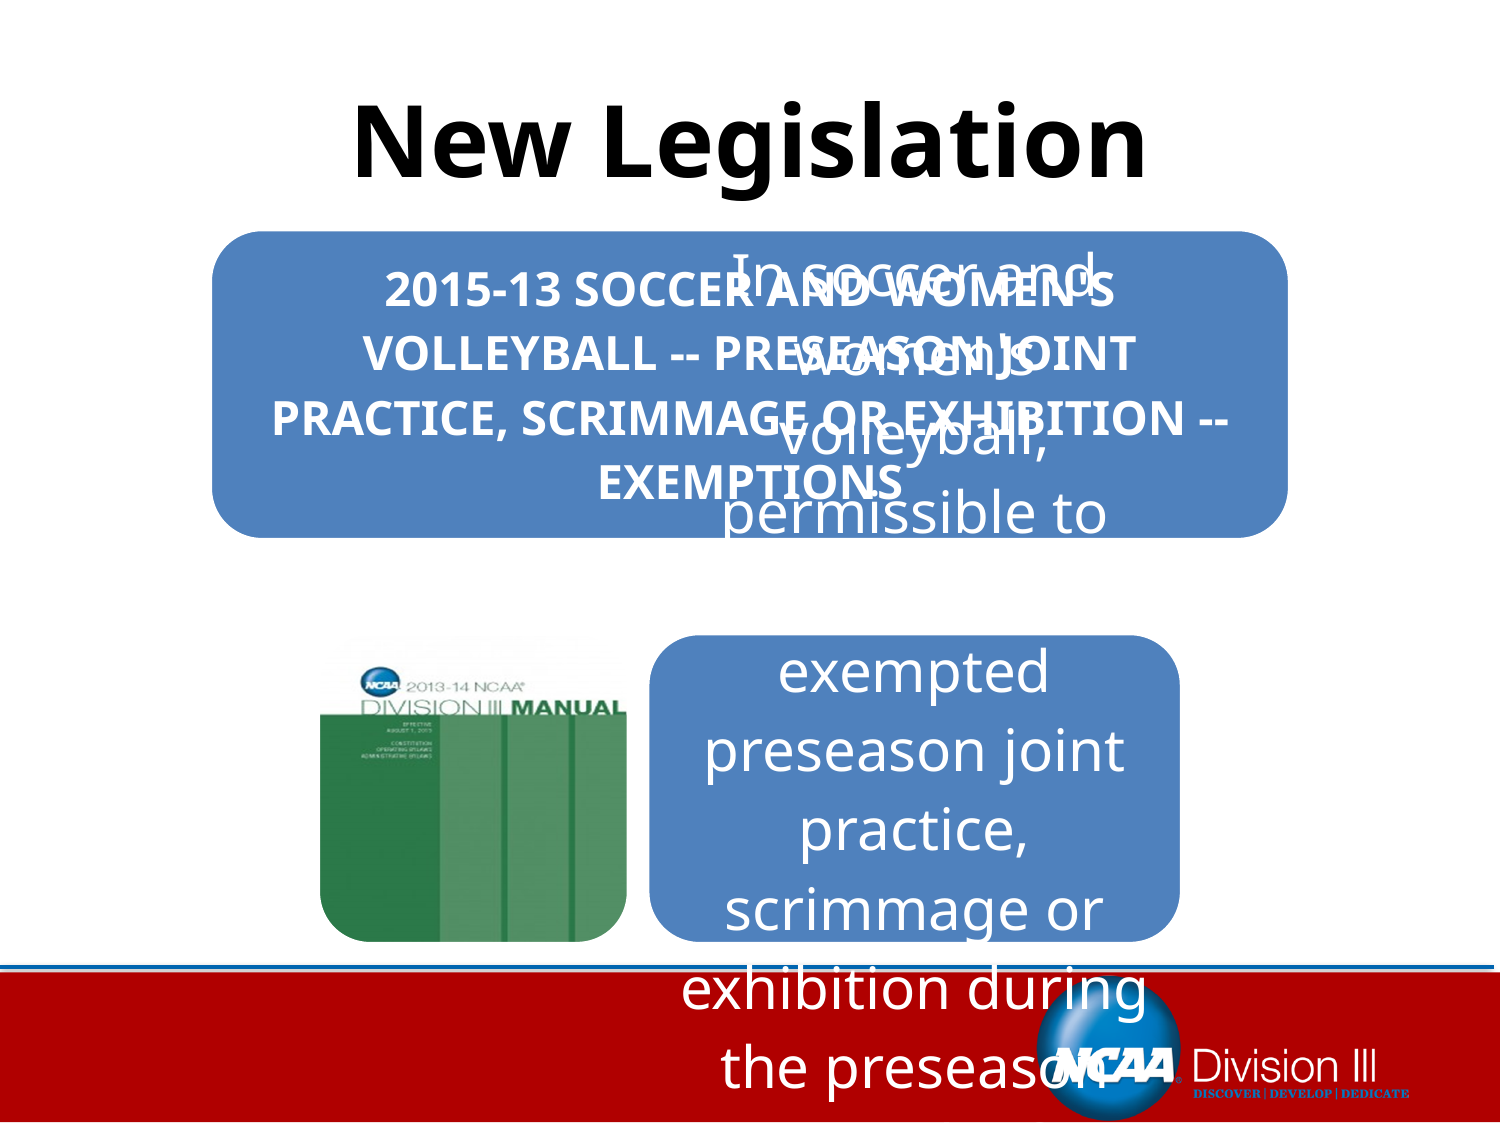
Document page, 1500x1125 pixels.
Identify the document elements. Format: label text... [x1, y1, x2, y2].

picture [1021, 1073, 1030, 1084]
title New Legislation [75, 45, 1425, 228]
picture [1021, 947, 1423, 1125]
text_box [74, 228, 1426, 945]
